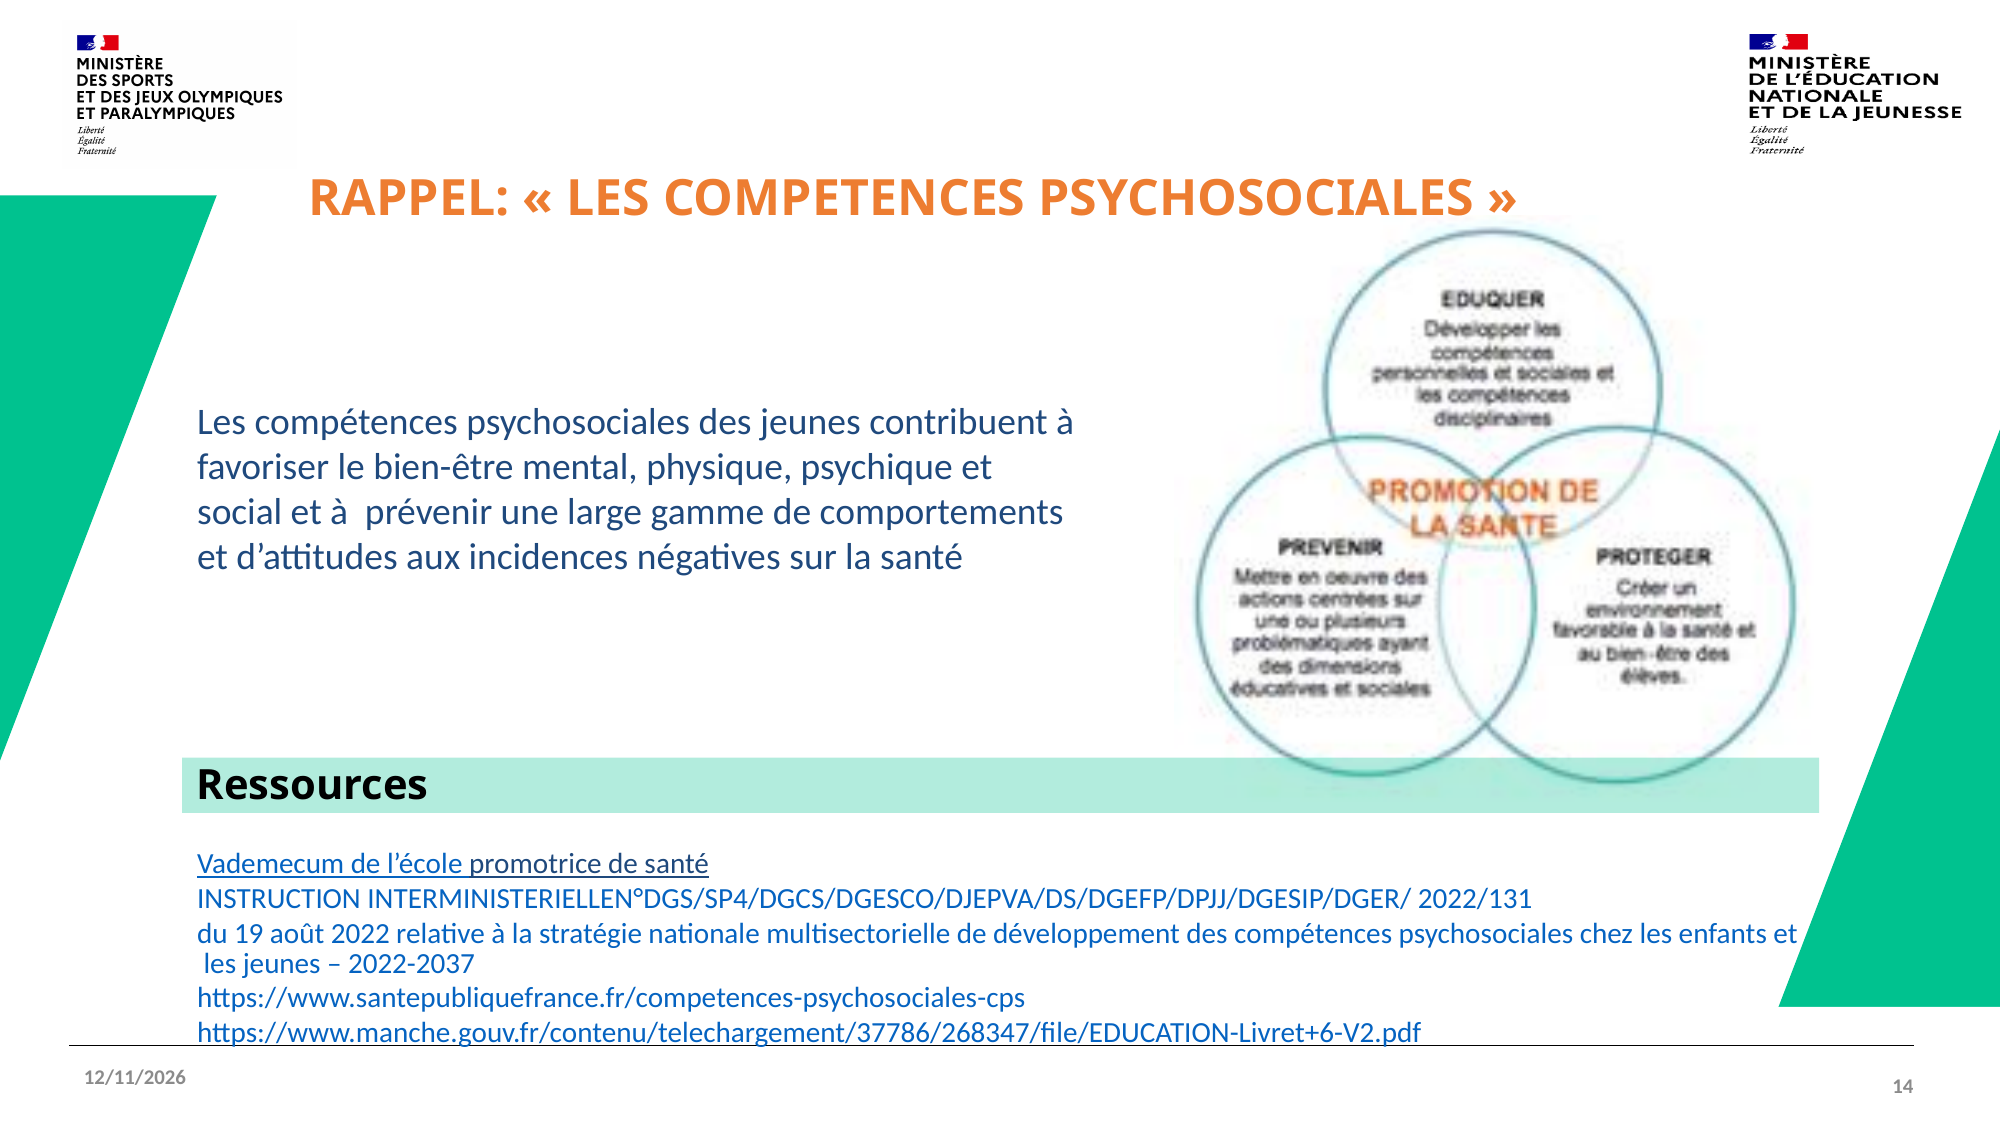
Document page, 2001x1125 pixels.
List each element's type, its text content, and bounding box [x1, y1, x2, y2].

picture [1174, 215, 1820, 811]
text_box Ressources [182, 757, 1820, 813]
text_box Les compétences psychosociales des jeunes contribuent à favoriser le bien-être mental, physique, psychique et social et à prévenir une large gamme de comportements et d’attitudes aux incidences négatives sur la santé [182, 389, 1098, 585]
picture [62, 20, 297, 169]
picture [1749, 34, 1963, 155]
text_box Vademecum de l’école promotrice de santé INSTRUCTION INTERMINISTERIELLEN°DGS/SP4/DGCS/DGESCO/DJEPVA/DS/DGEFP/DPJJ/DGESIP/DGER/ 2022/131 du 19 août 2022 relative à la stratégie nationale multisectorielle de développement des compétences psychosociales chez les enfants et les jeunes – 2022-2037 https://www.santepubliquefrance.fr/competences-psychosociales-cps https://www.manche.gouv.fr/contenu/telechargement/37786/268347/file/EDUCATION-Livret+6-V2.pdf [182, 837, 1816, 1072]
slide_number 14 [1618, 1046, 1914, 1125]
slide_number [69, 1046, 519, 1107]
title RAPPEL: « LES COMPETENCES PSYCHOSOCIALES » [294, 124, 1706, 274]
